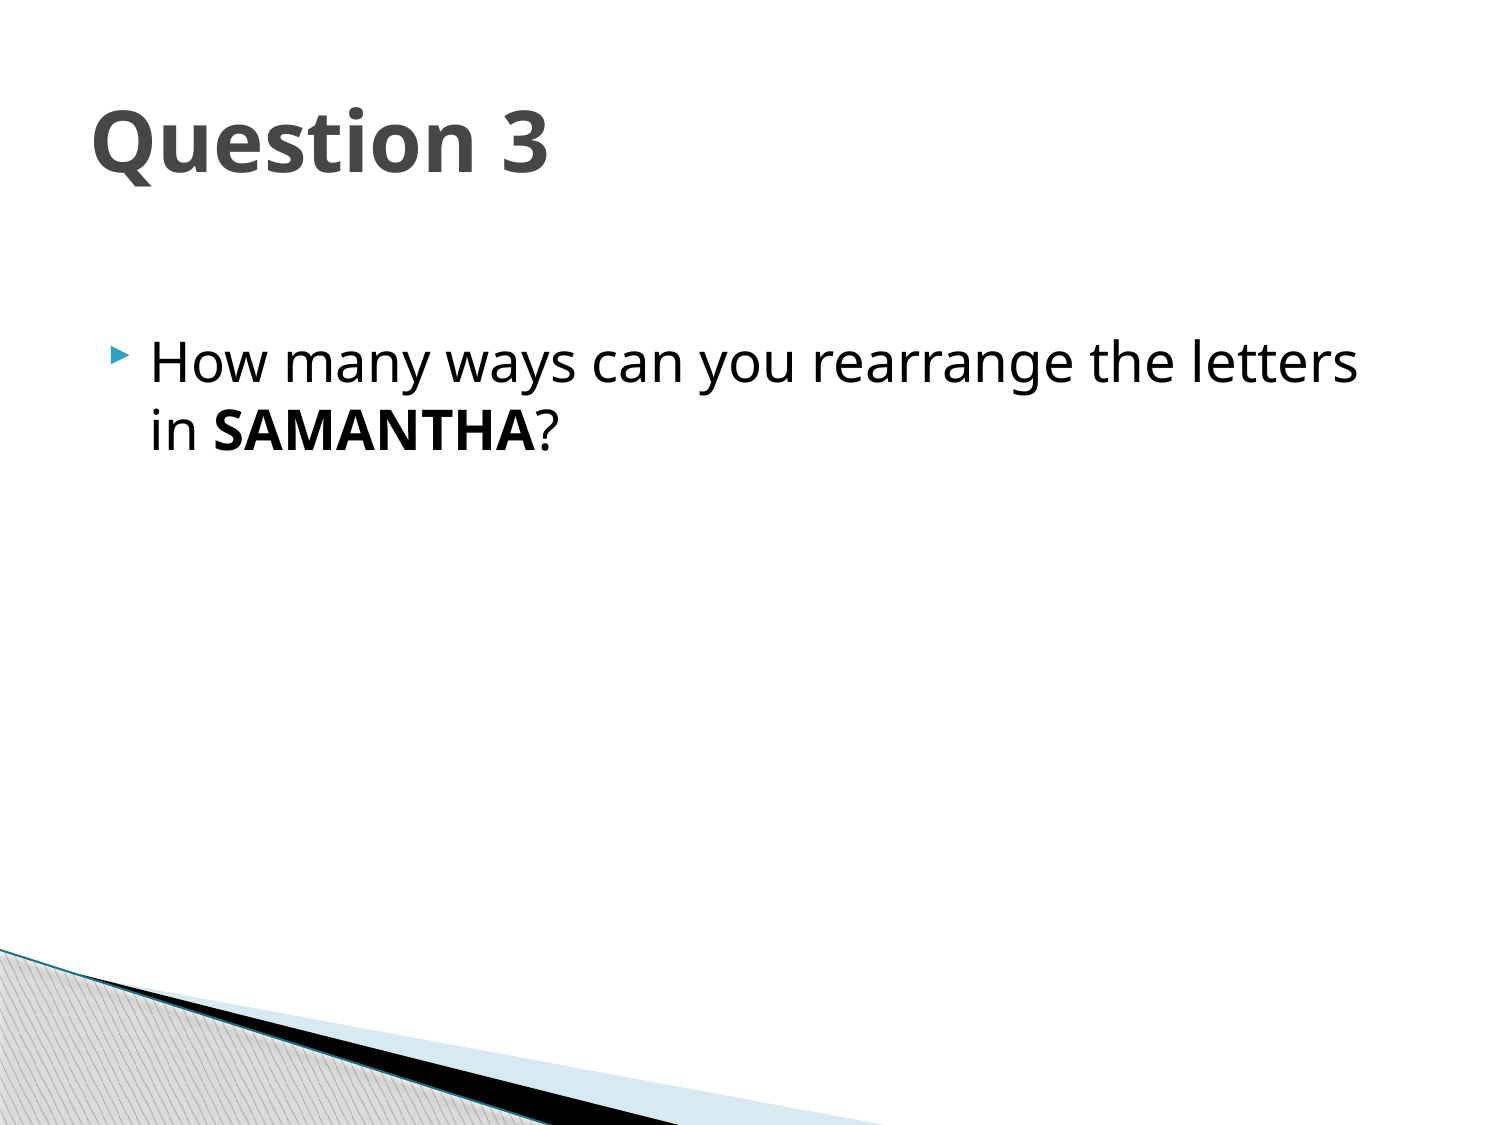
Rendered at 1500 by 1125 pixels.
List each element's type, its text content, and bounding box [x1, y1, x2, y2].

list How many ways can you rearrange the letters in SAMANTHA? [75, 243, 1425, 986]
title Question 3 [75, 45, 1425, 233]
